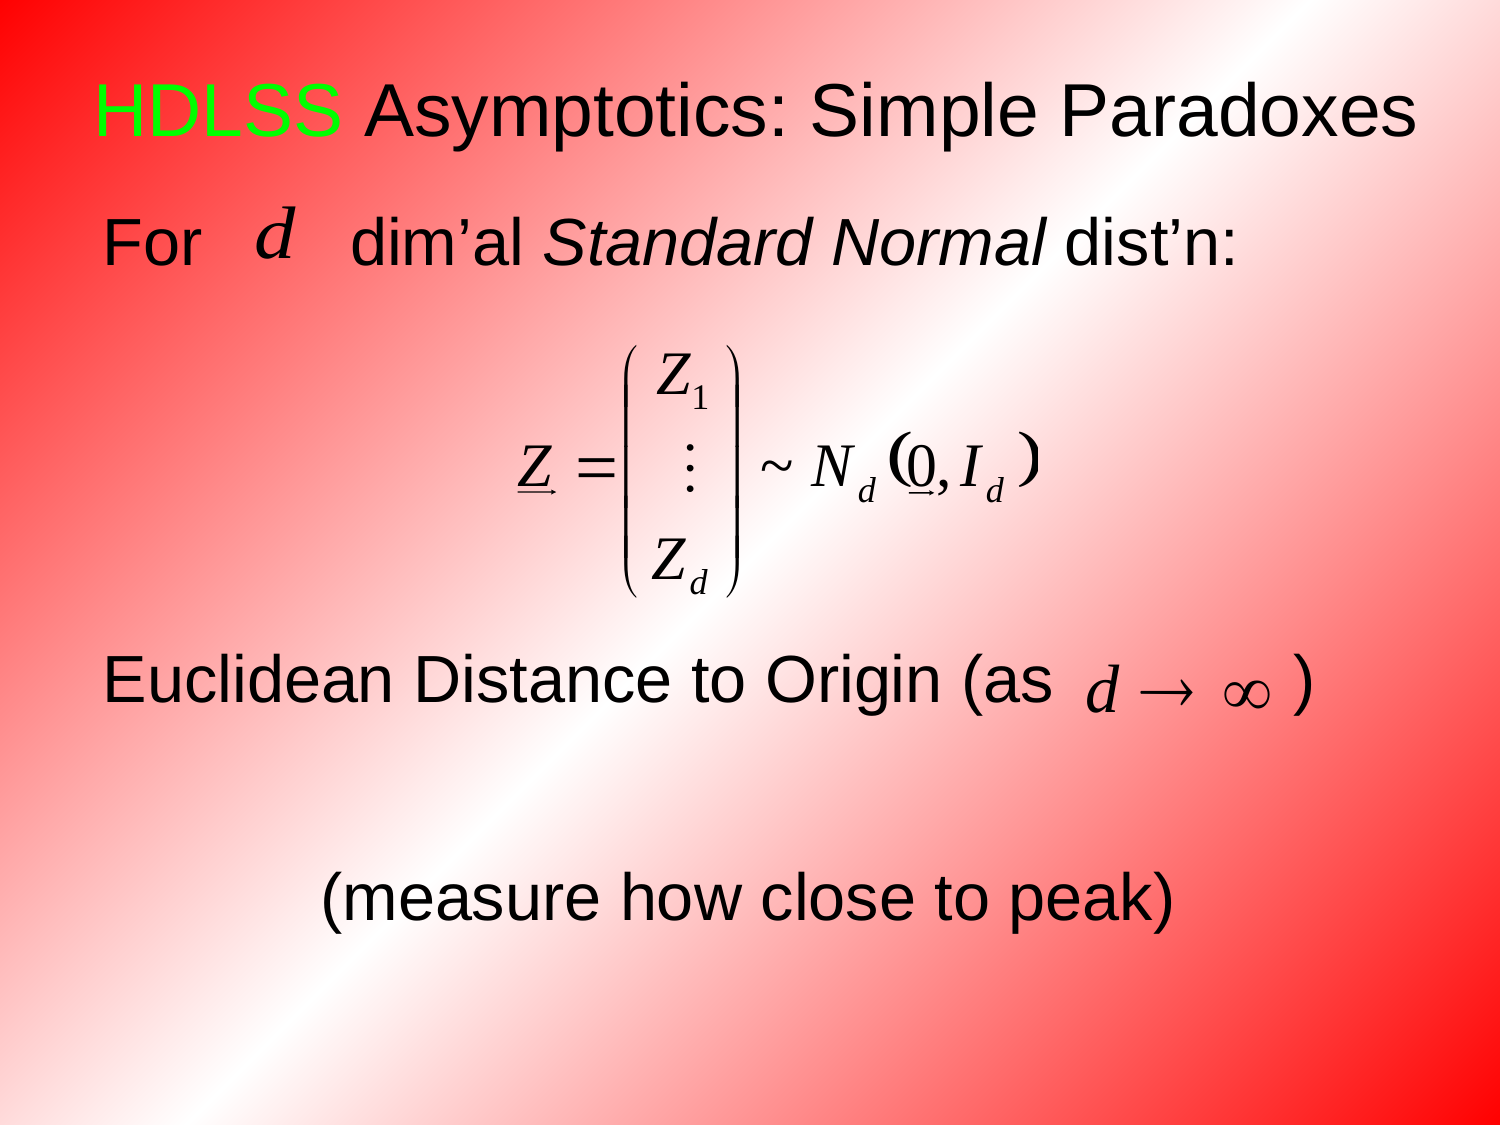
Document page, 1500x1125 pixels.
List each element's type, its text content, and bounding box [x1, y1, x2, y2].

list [1074, 649, 1286, 730]
list For dim’al Standard Normal dist’n: Euclidean Distance to Origin (as ) (measure how close to peak) [87, 174, 1409, 1013]
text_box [512, 337, 1038, 606]
title HDLSS Asymptotics: Simple Paradoxes [50, 24, 1463, 188]
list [249, 199, 313, 269]
